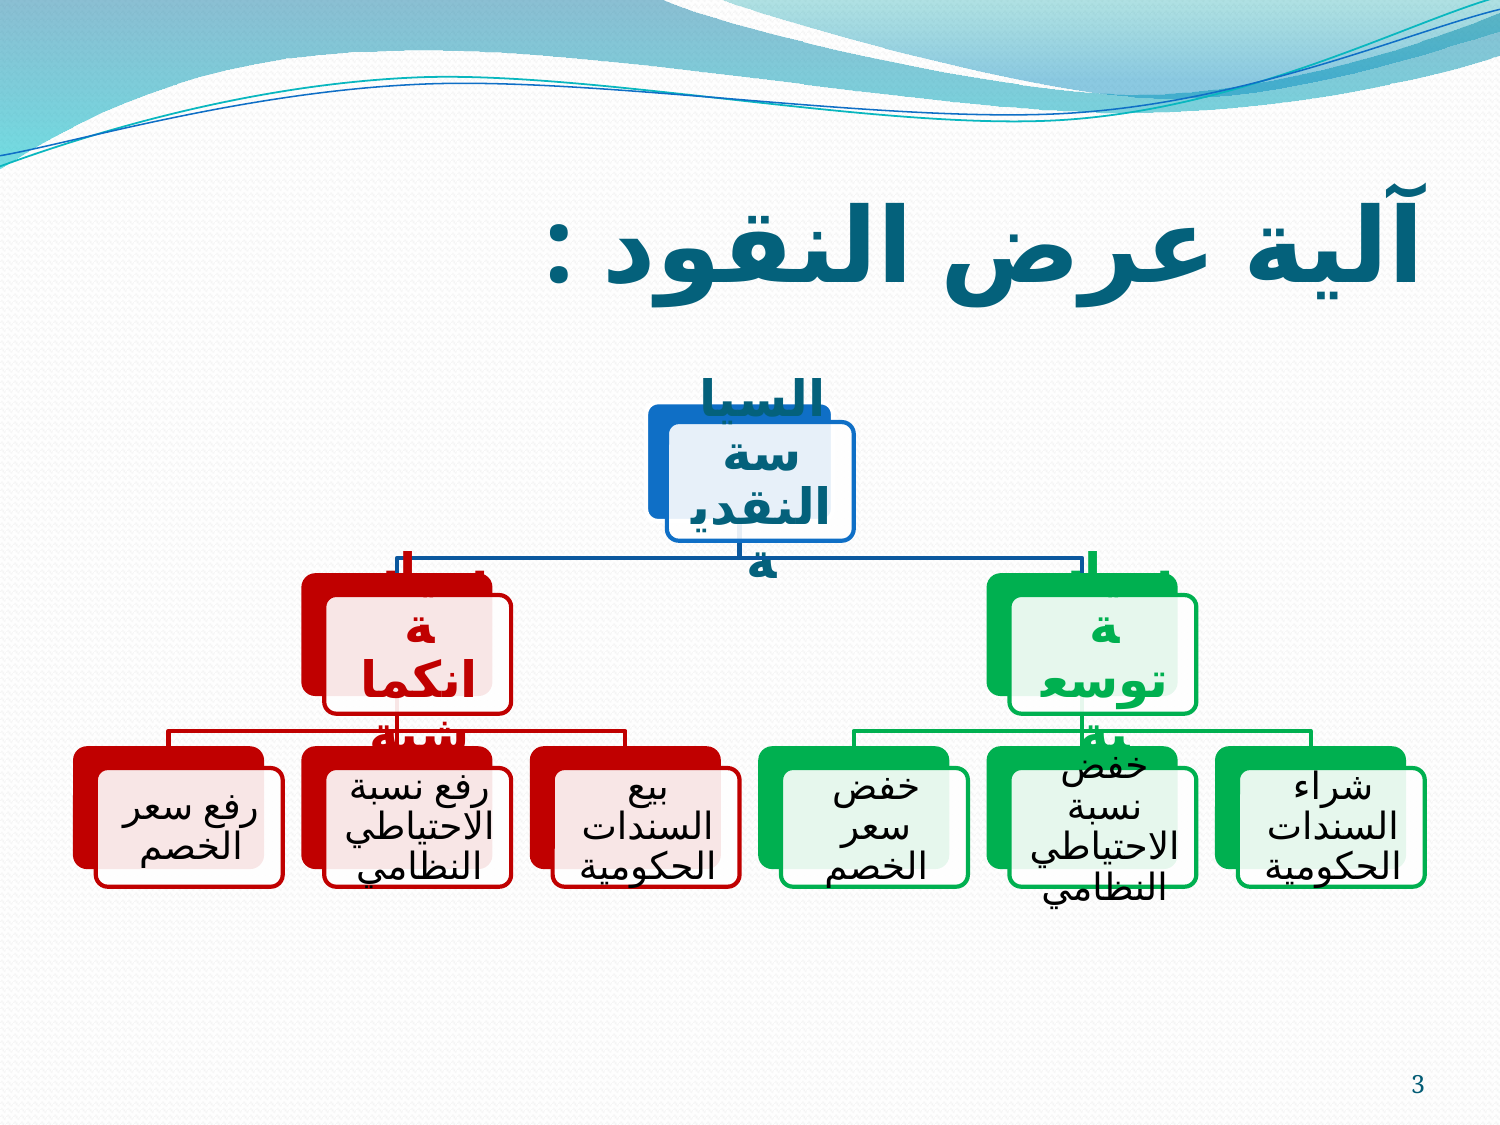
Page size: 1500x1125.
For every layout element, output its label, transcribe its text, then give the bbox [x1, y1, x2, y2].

title آلية عرض النقود : [75, 115, 1425, 269]
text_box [74, 269, 1426, 1020]
slide_number 3 [1299, 1042, 1425, 1103]
